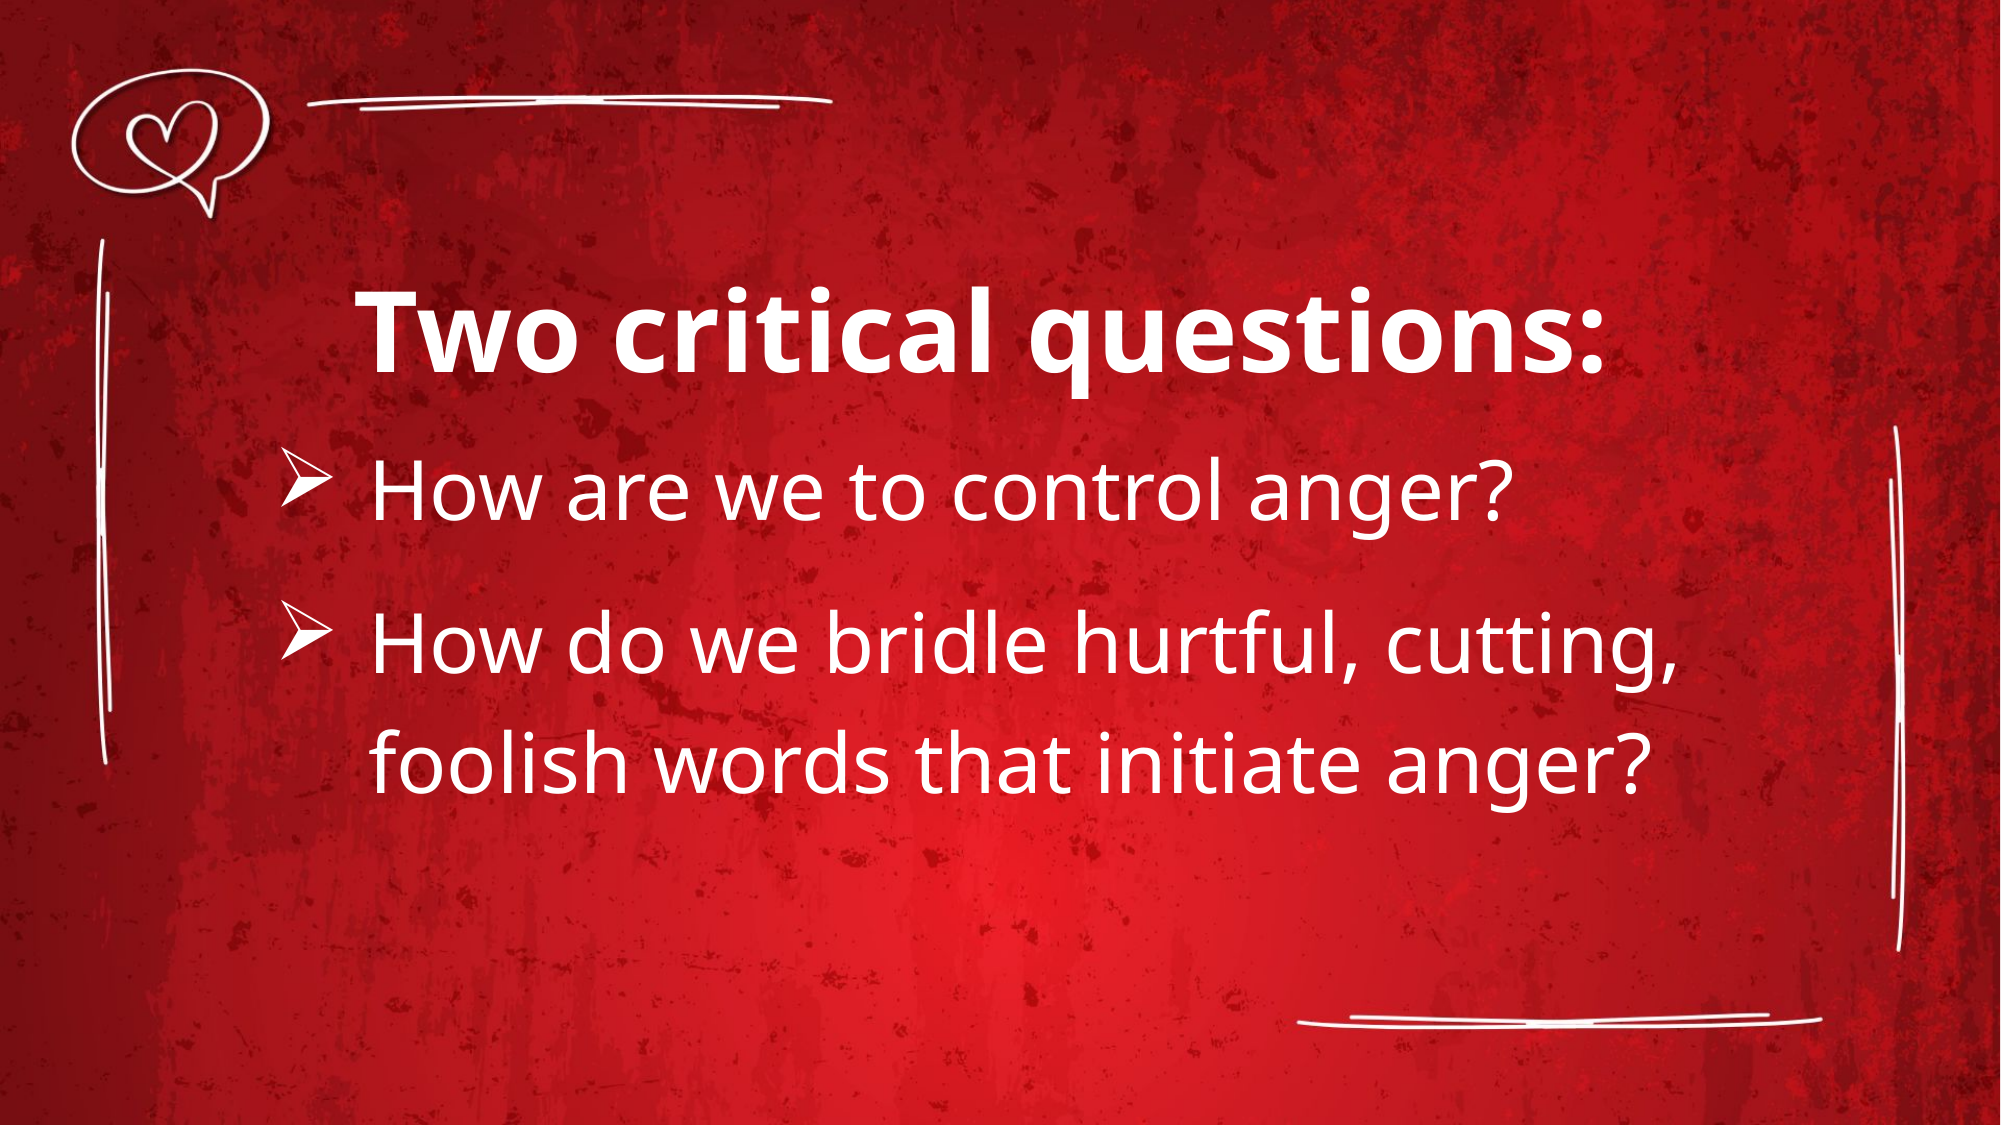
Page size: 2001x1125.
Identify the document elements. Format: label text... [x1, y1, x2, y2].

picture [0, 0, 2001, 1125]
list Two critical questions: How are we to control anger? How do we bridle hurtful, cutting, foolish words that initiate anger? [259, 92, 1704, 994]
